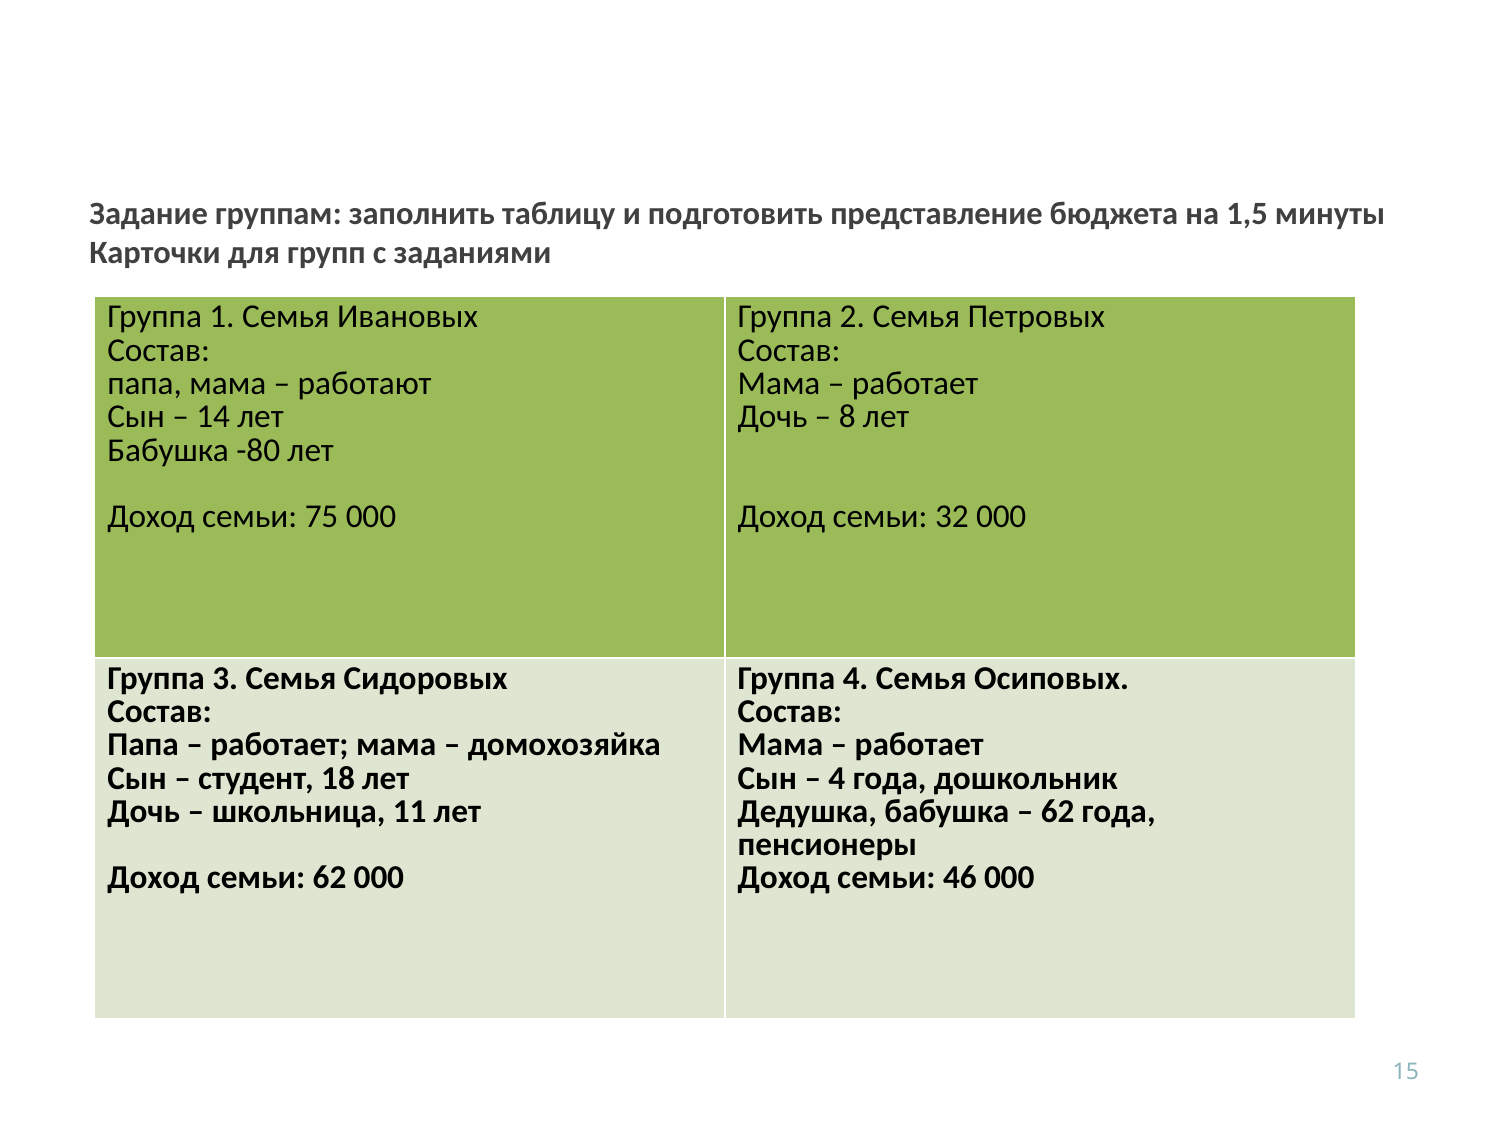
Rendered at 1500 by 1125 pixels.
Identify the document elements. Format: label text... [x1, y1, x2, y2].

slide_number 15 [1321, 1042, 1434, 1102]
table_header Группа 2. Семья Петровых Состав: Мама – работает Дочь – 8 лет Доход семьи: 32 000 [726, 297, 1355, 657]
table_cell Группа 3. Семья Сидоровых Состав: Папа – работает; мама – домохозяйка Сын – студент, 18 лет Дочь – школьница, 11 лет Доход семьи: 62 000 [95, 659, 724, 1018]
table_header Группа 1. Семья Ивановых Состав: папа, мама – работают Сын – 14 лет Бабушка -80 лет Доход семьи: 75 000 [95, 297, 724, 657]
table_cell Группа 4. Семья Осиповых. Состав: Мама – работает Сын – 4 года, дошкольник Дедушка, бабушка – 62 года, пенсионеры Доход семьи: 46 000 [726, 659, 1355, 1018]
title Задание группам: заполнить таблицу и подготовить представление бюджета на 1,5 минуты Карточки для групп с заданиями [75, 165, 1425, 297]
